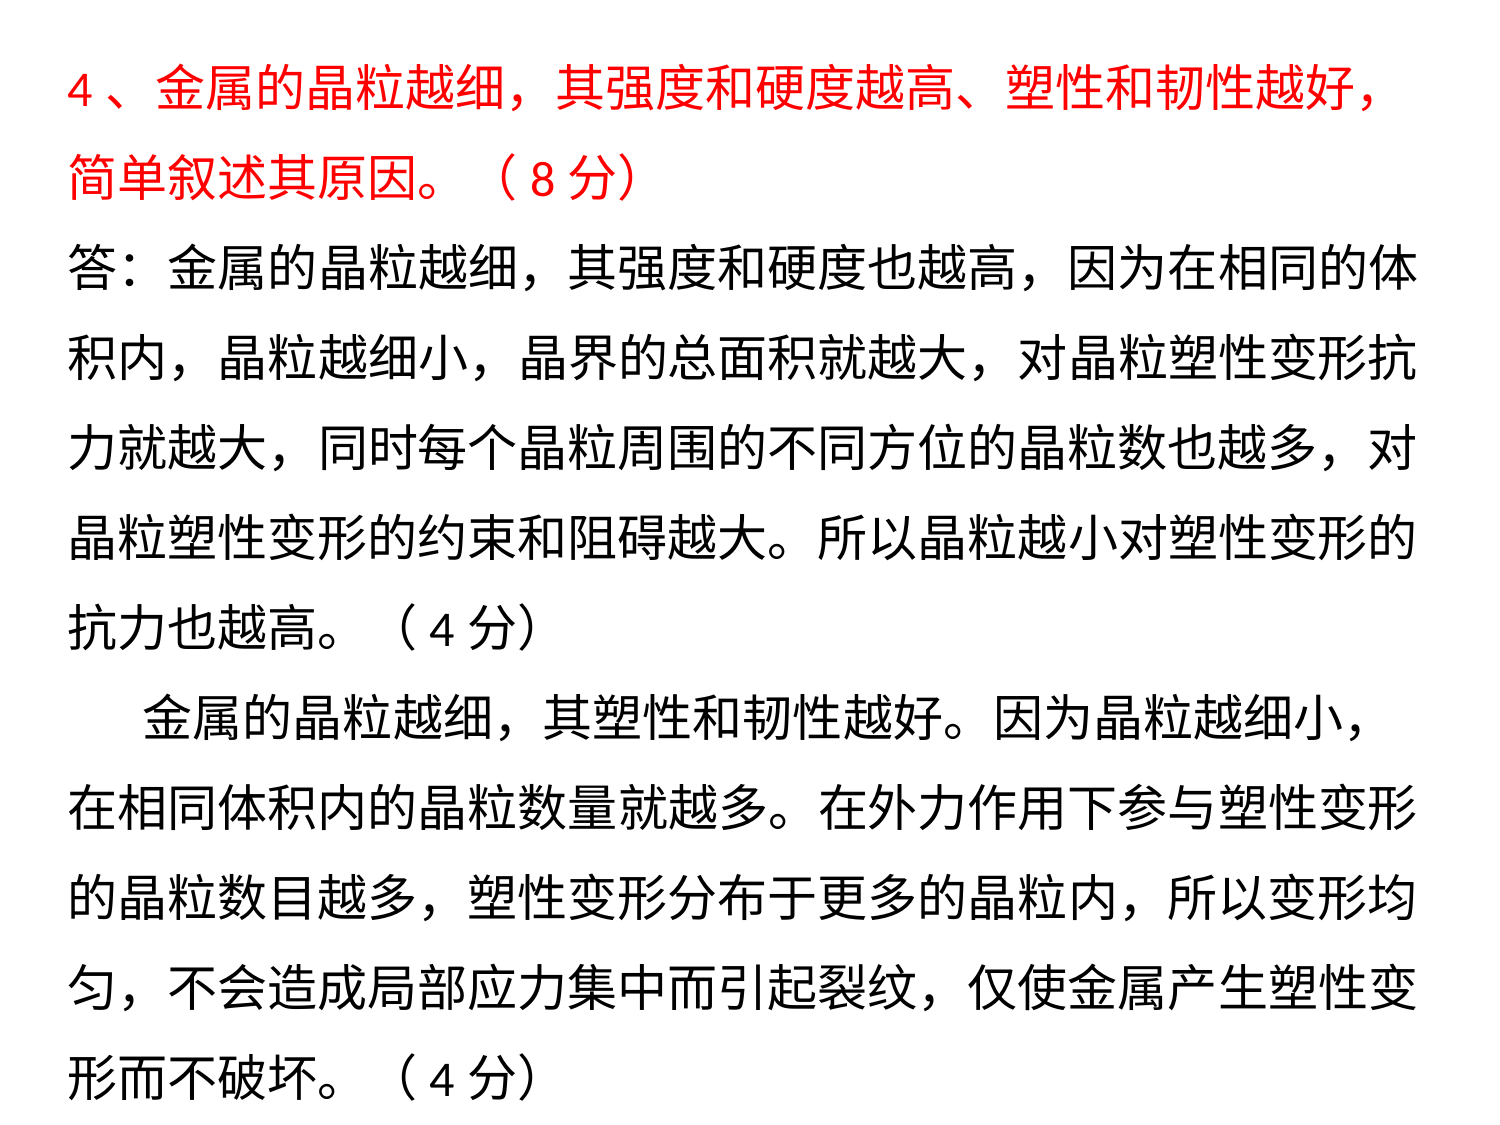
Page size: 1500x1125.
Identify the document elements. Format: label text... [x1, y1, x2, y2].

text_box 4、金属的晶粒越细，其强度和硬度越高、塑性和韧性越好，简单叙述其原因。（8分） 答：金属的晶粒越细，其强度和硬度也越高，因为在相同的体积内，晶粒越细小，晶界的总面积就越大，对晶粒塑性变形抗力就越大，同时每个晶粒周围的不同方位的晶粒数也越多，对晶粒塑性变形的约束和阻碍越大。所以晶粒越小对塑性变形的抗力也越高。（4分） 金属的晶粒越细，其塑性和韧性越好。因为晶粒越细小，在相同体积内的晶粒数量就越多。在外力作用下参与塑性变形的晶粒数目越多，塑性变形分布于更多的晶粒内，所以变形均匀，不会造成局部应力集中而引起裂纹，仅使金属产生塑性变形而不破坏。（4分） [53, 18, 1447, 1125]
